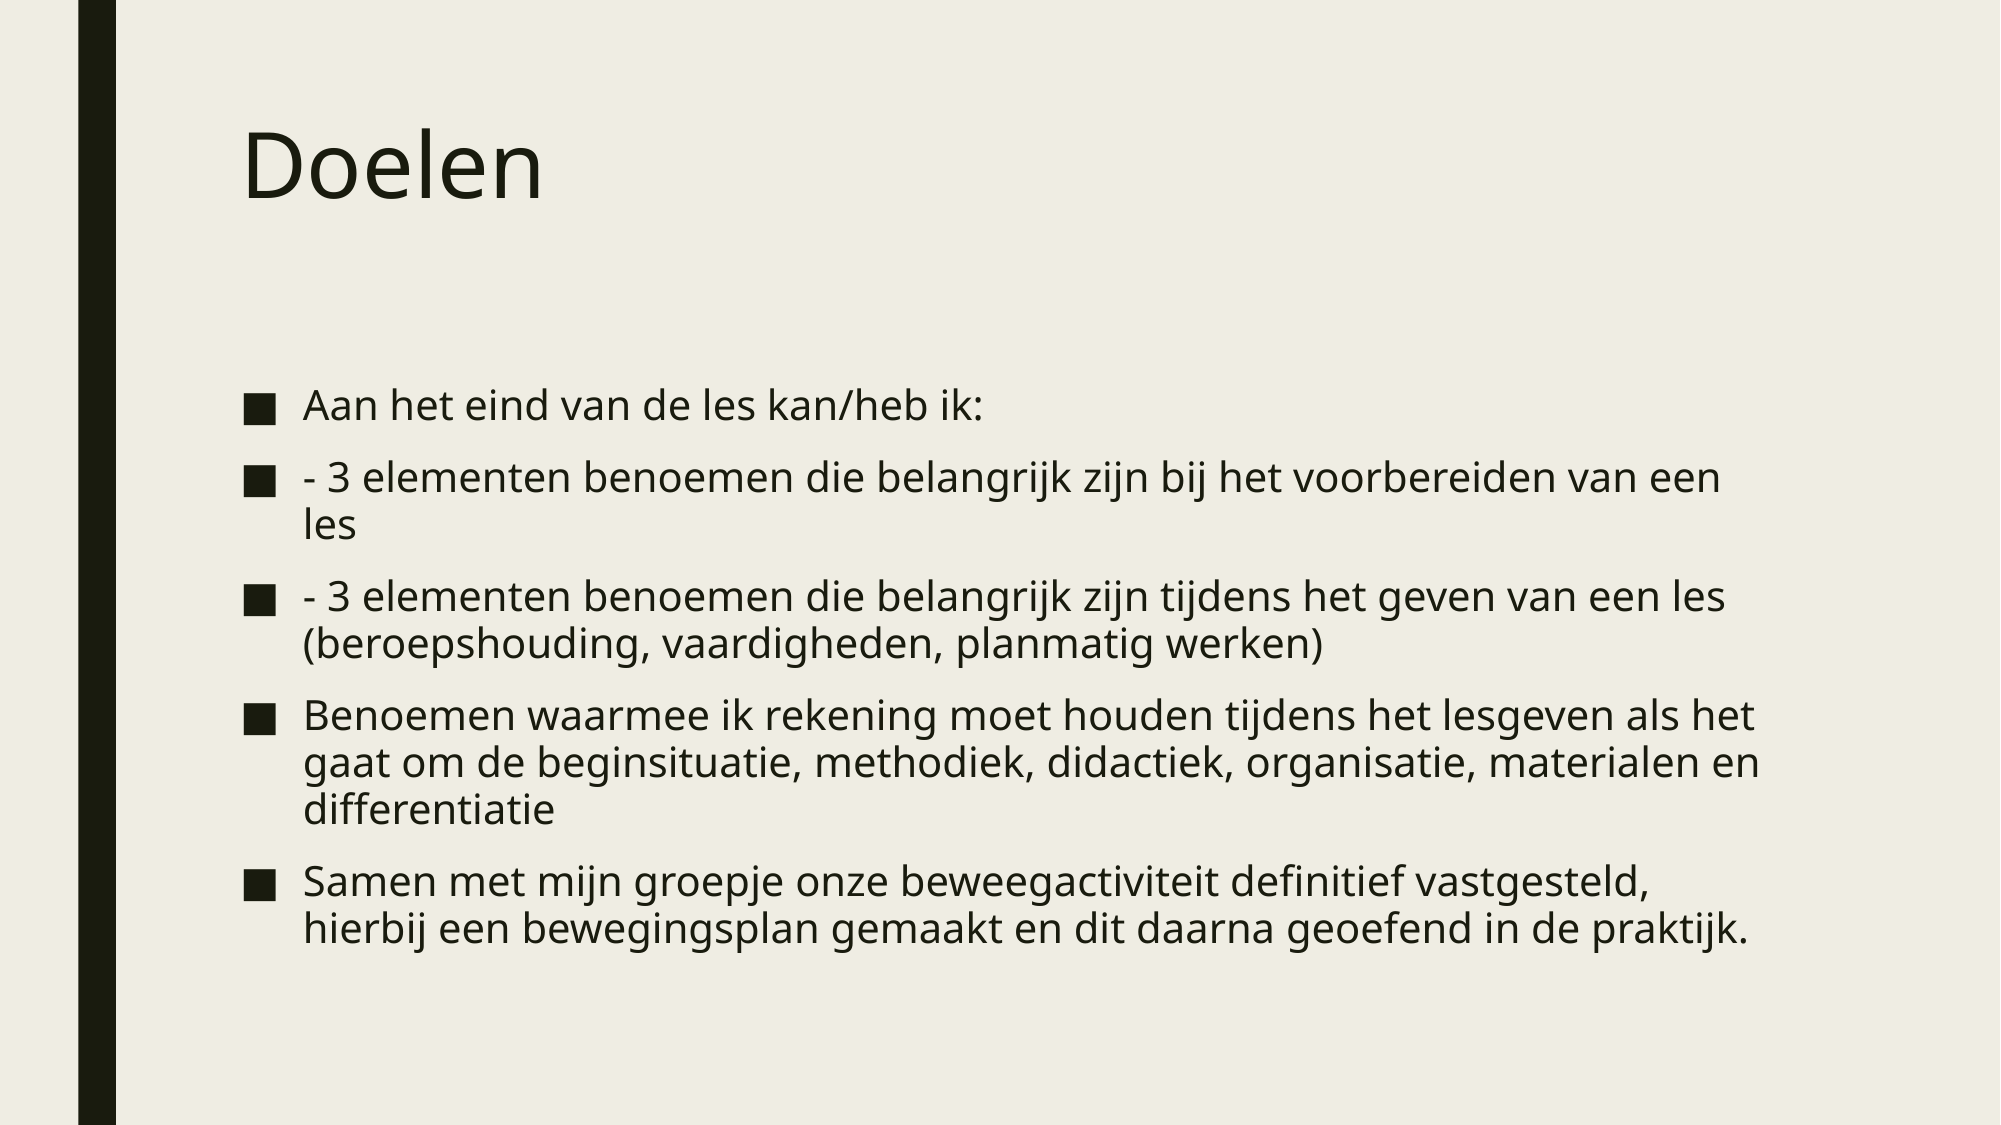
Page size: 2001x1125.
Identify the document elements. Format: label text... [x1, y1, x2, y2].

list Aan het eind van de les kan/heb ik: - 3 elementen benoemen die belangrijk zijn bij het voorbereiden van een les - 3 elementen benoemen die belangrijk zijn tijdens het geven van een les (beroepshouding, vaardigheden, planmatig werken) Benoemen waarmee ik rekening moet houden tijdens het lesgeven als het gaat om de beginsituatie, methodiek, didactiek, organisatie, materialen en differentiatie Samen met mijn groepje onze beweegactiviteit definitief vastgesteld, hierbij een bewegingsplan gemaakt en dit daarna geoefend in de praktijk. [225, 375, 1800, 963]
title Doelen [225, 112, 1800, 357]
